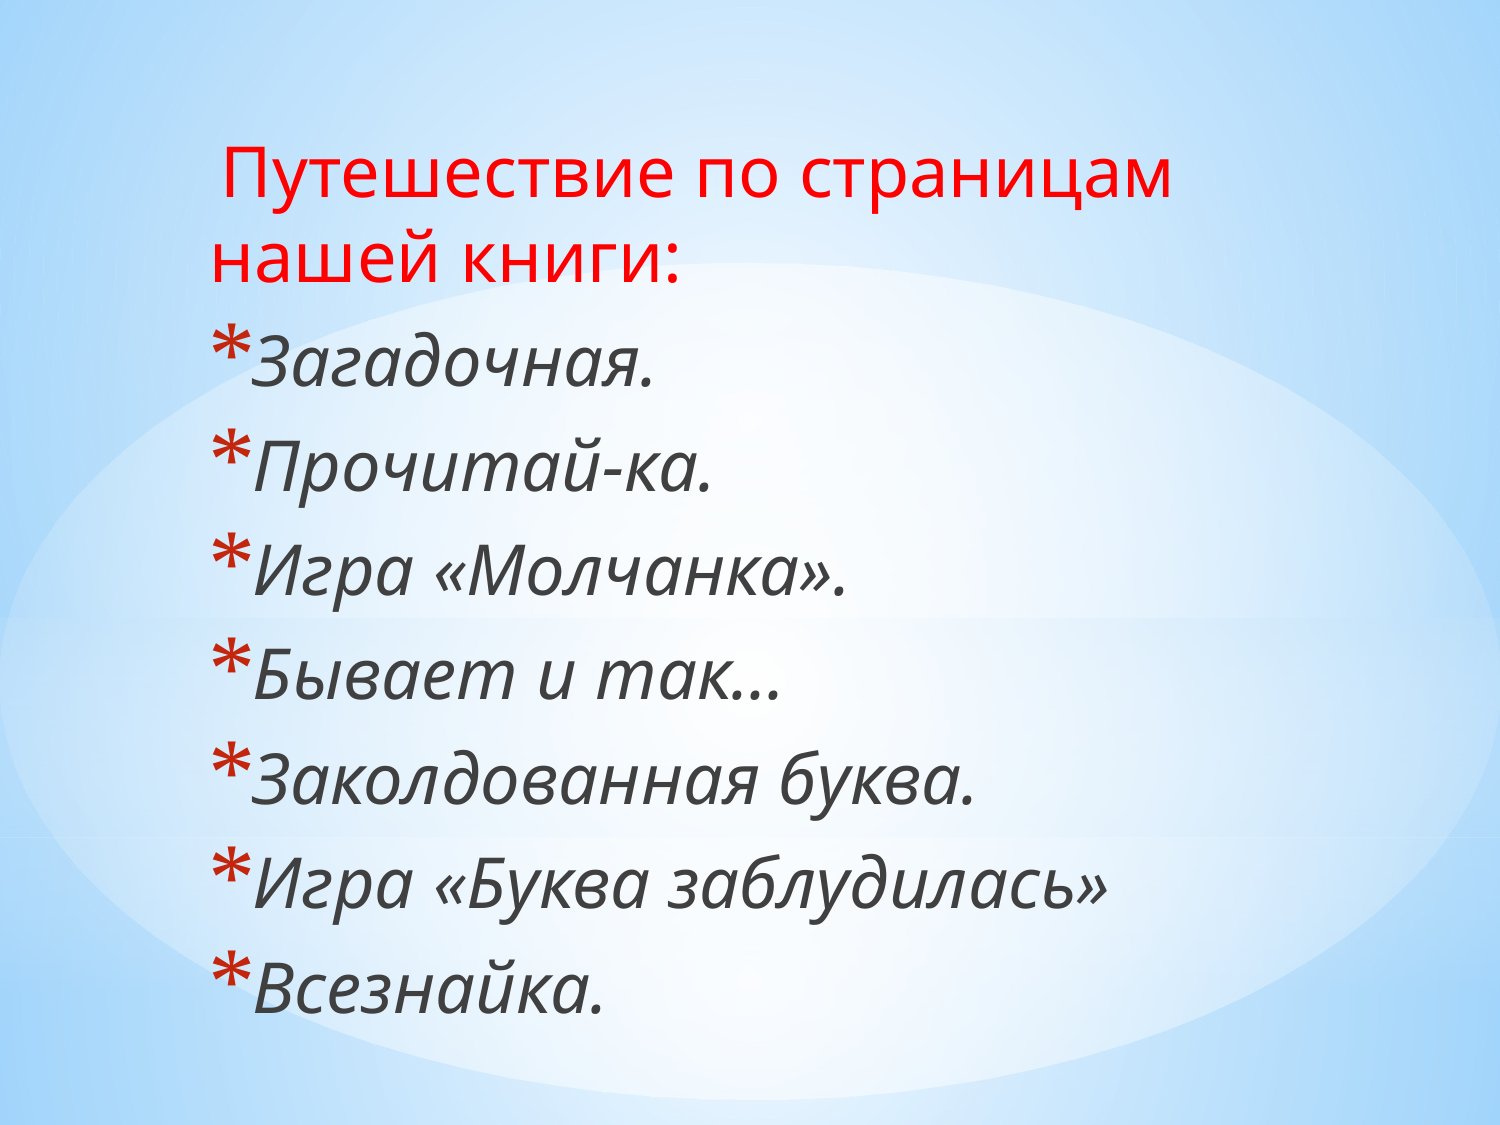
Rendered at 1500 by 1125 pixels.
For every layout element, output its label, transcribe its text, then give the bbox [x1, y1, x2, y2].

list Путешествие по страницам нашей книги: Загадочная. Прочитай-ка. Игра «Молчанка». Бывает и так… Заколдованная буква. Игра «Буква заблудилась» Всезнайка. [187, 120, 1363, 1035]
